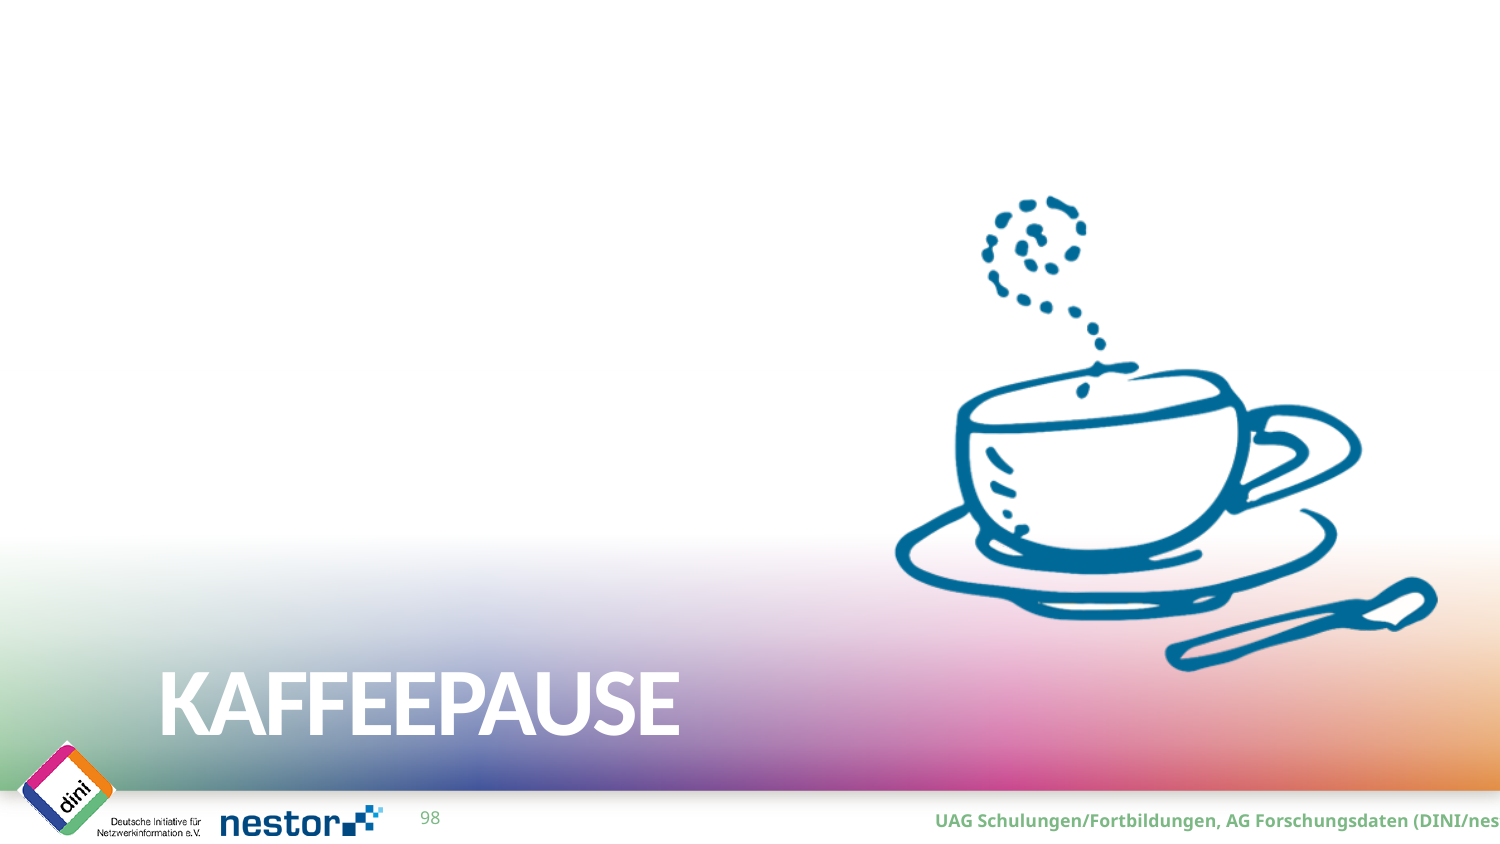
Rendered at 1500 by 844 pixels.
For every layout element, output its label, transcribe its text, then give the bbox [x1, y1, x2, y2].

slide_number 97 [406, 801, 454, 841]
title Kaffeepause [149, 604, 1495, 765]
picture [0, 193, 1500, 844]
